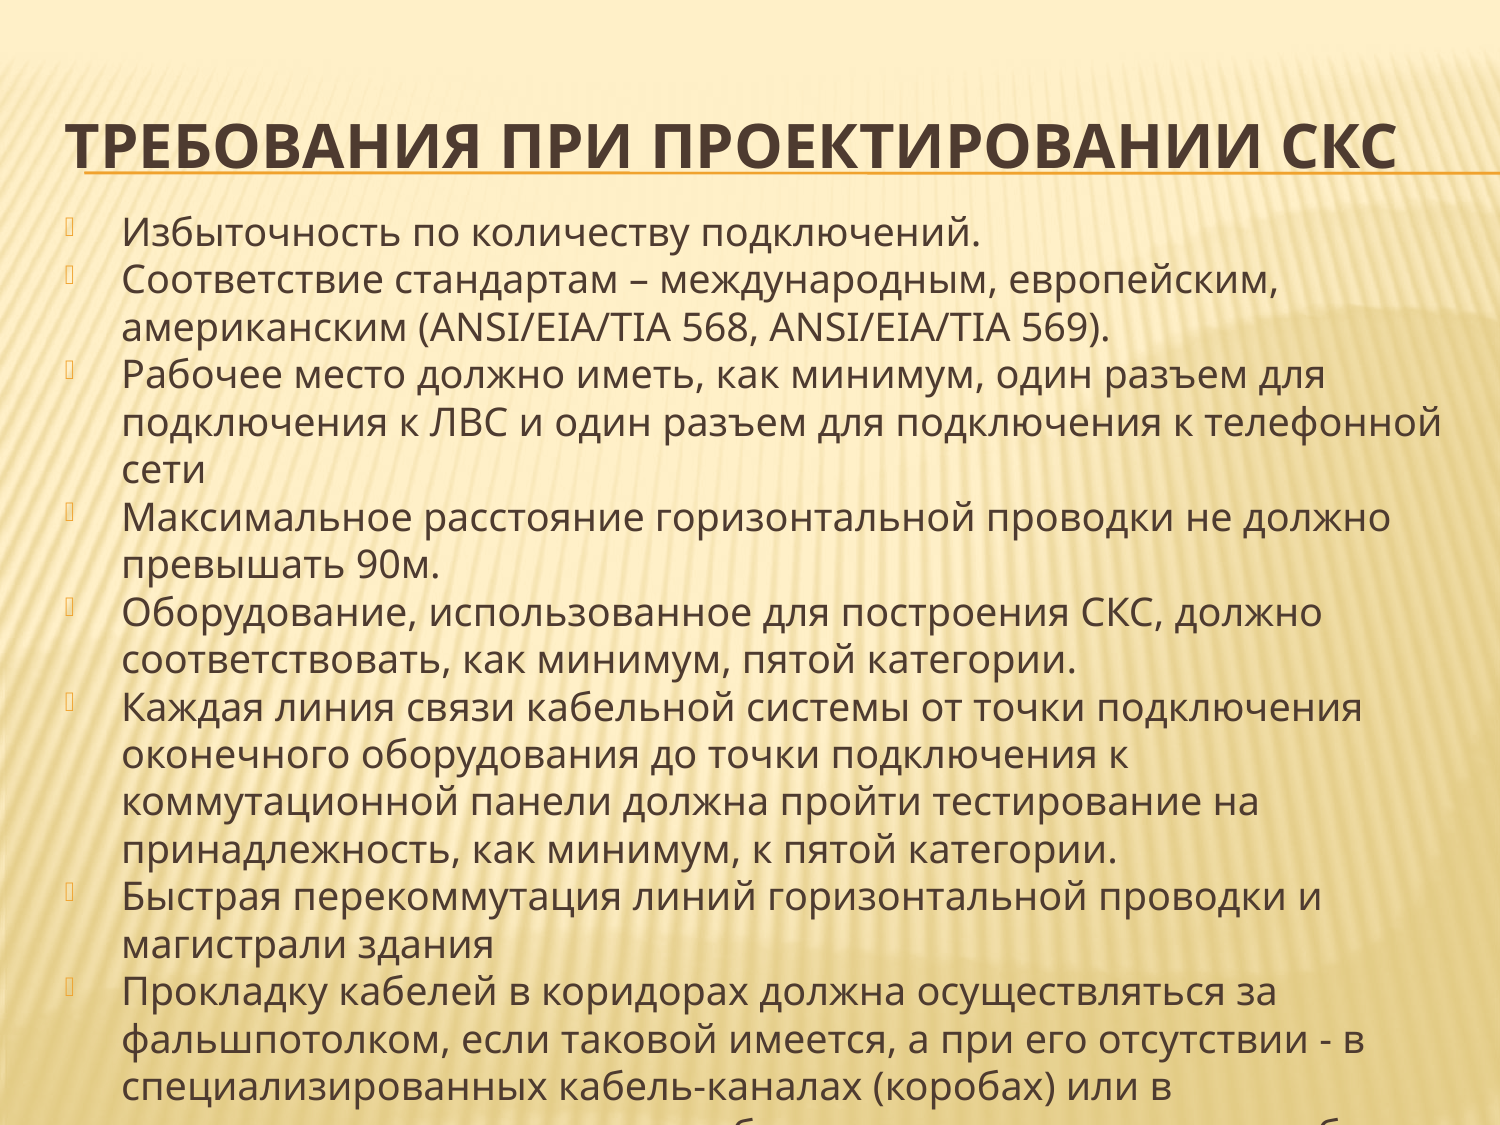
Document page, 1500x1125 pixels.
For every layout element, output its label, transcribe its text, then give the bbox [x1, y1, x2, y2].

list Избыточность по количеству подключений. Соответствие стандартам – международным, европейским, американским (ANSI/EIA/TIA 568, ANSI/EIA/TIA 569). Рабочее место должно иметь, как минимум, один разъем для подключения к ЛВС и один разъем для подключения к телефонной сети Максимальное расстояние горизонтальной проводки не должно превышать 90м. Оборудование, использованное для построения СКС, должно соответствовать, как минимум, пятой категории. Каждая линия связи кабельной системы от точки подключения оконечного оборудования до точки подключения к коммутационной панели должна пройти тестирование на принадлежность, как минимум, к пятой категории. Быстрая перекоммутация линий горизонтальной проводки и магистрали здания Прокладку кабелей в коридорах должна осуществляться за фальшпотолком, если таковой имеется, а при его отсутствии - в специализированных кабель-каналах (коробах) или в существующих закладных; в рабочих помещениях подвод кабеля к рабочим местам производится в кабель-каналах. [50, 199, 1475, 1090]
title Требования при проектировании СКС [50, 75, 1475, 199]
